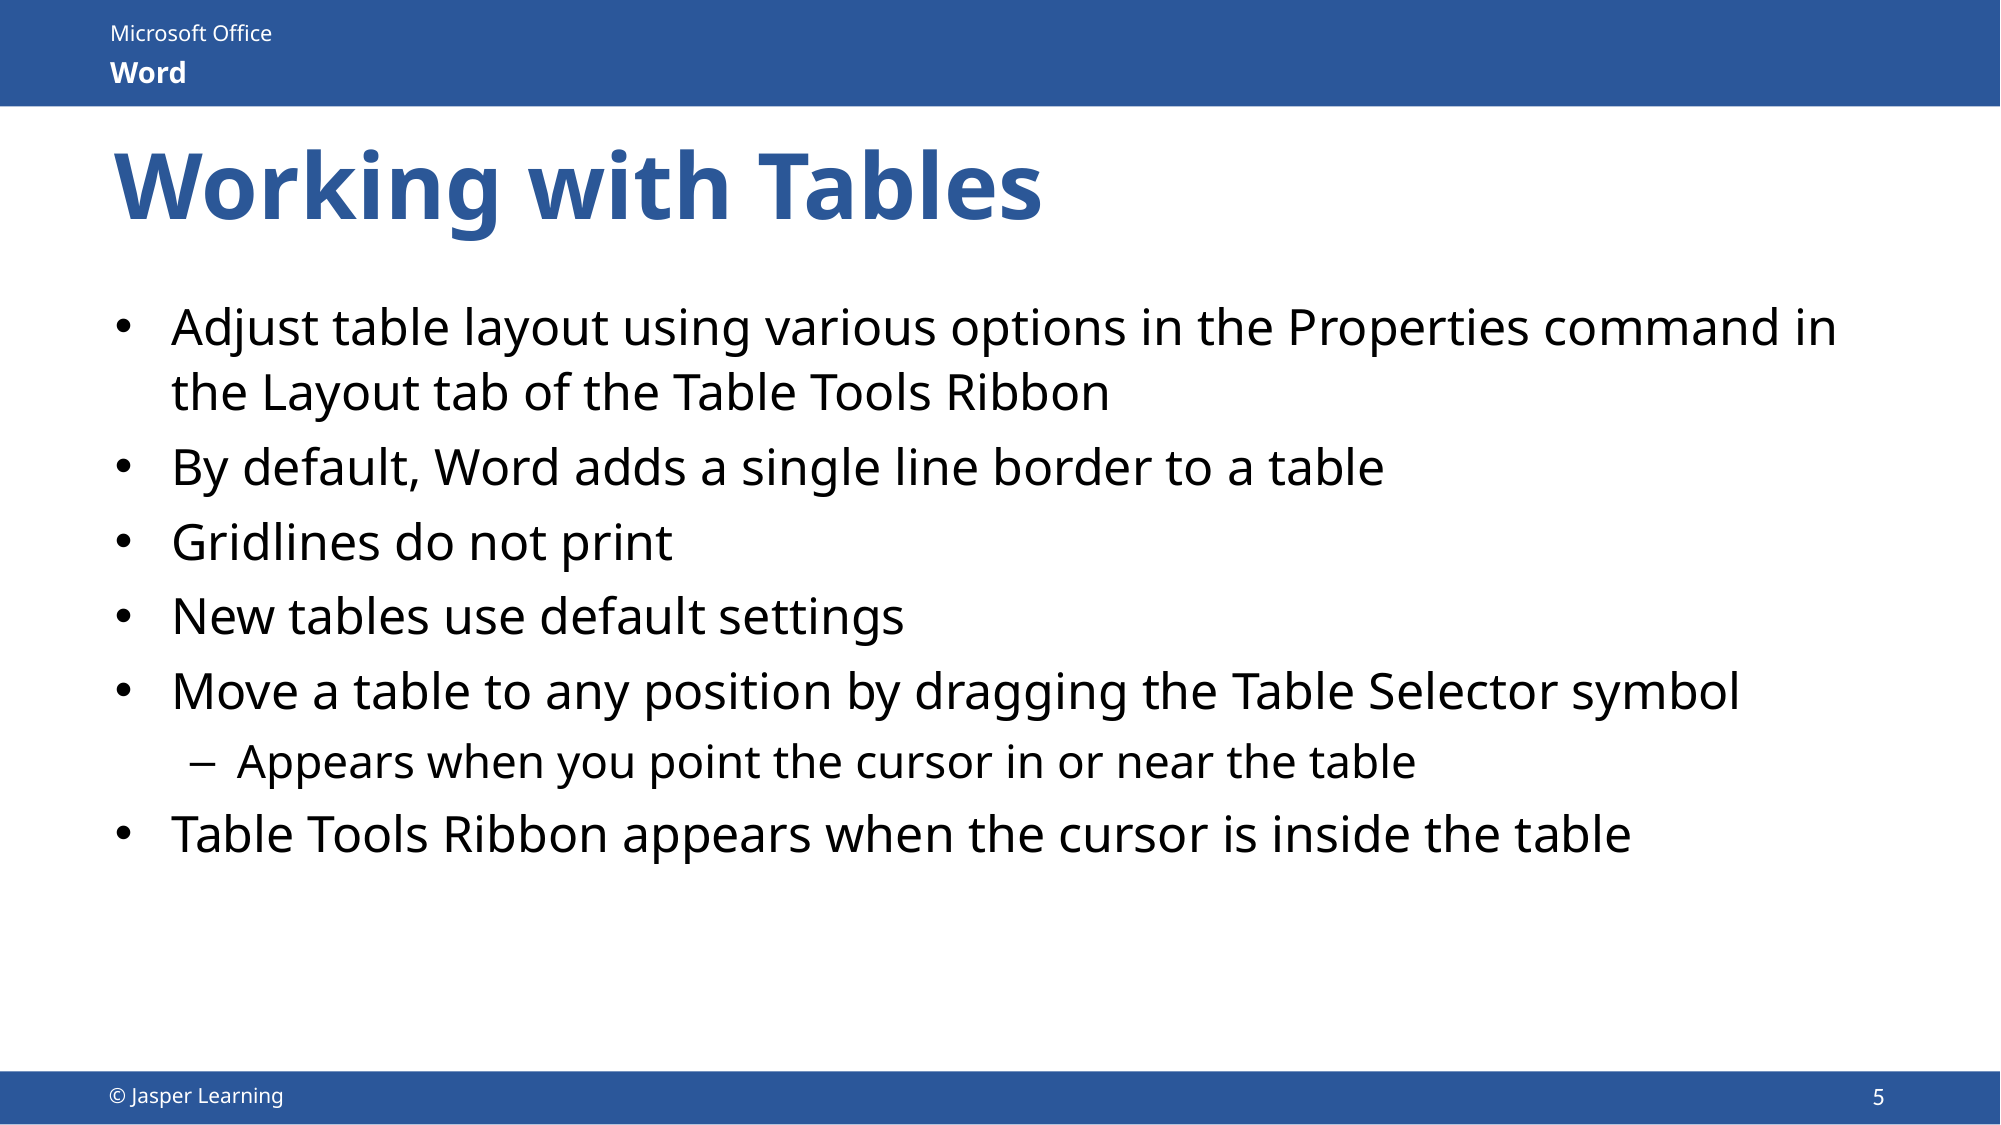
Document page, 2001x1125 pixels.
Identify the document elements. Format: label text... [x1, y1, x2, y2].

slide_number 5 [1433, 1065, 1900, 1125]
footer © Jasper Learning [94, 1066, 769, 1125]
title Working with Tables [99, 118, 1866, 248]
list Adjust table layout using various options in the Properties command in the Layout tab of the Table Tools Ribbon By default, Word adds a single line border to a table Gridlines do not print New tables use default settings Move a table to any position by dragging the Table Selector symbol Appears when you point the cursor in or near the table Table Tools Ribbon appears when the cursor is inside the table [99, 283, 1900, 1026]
